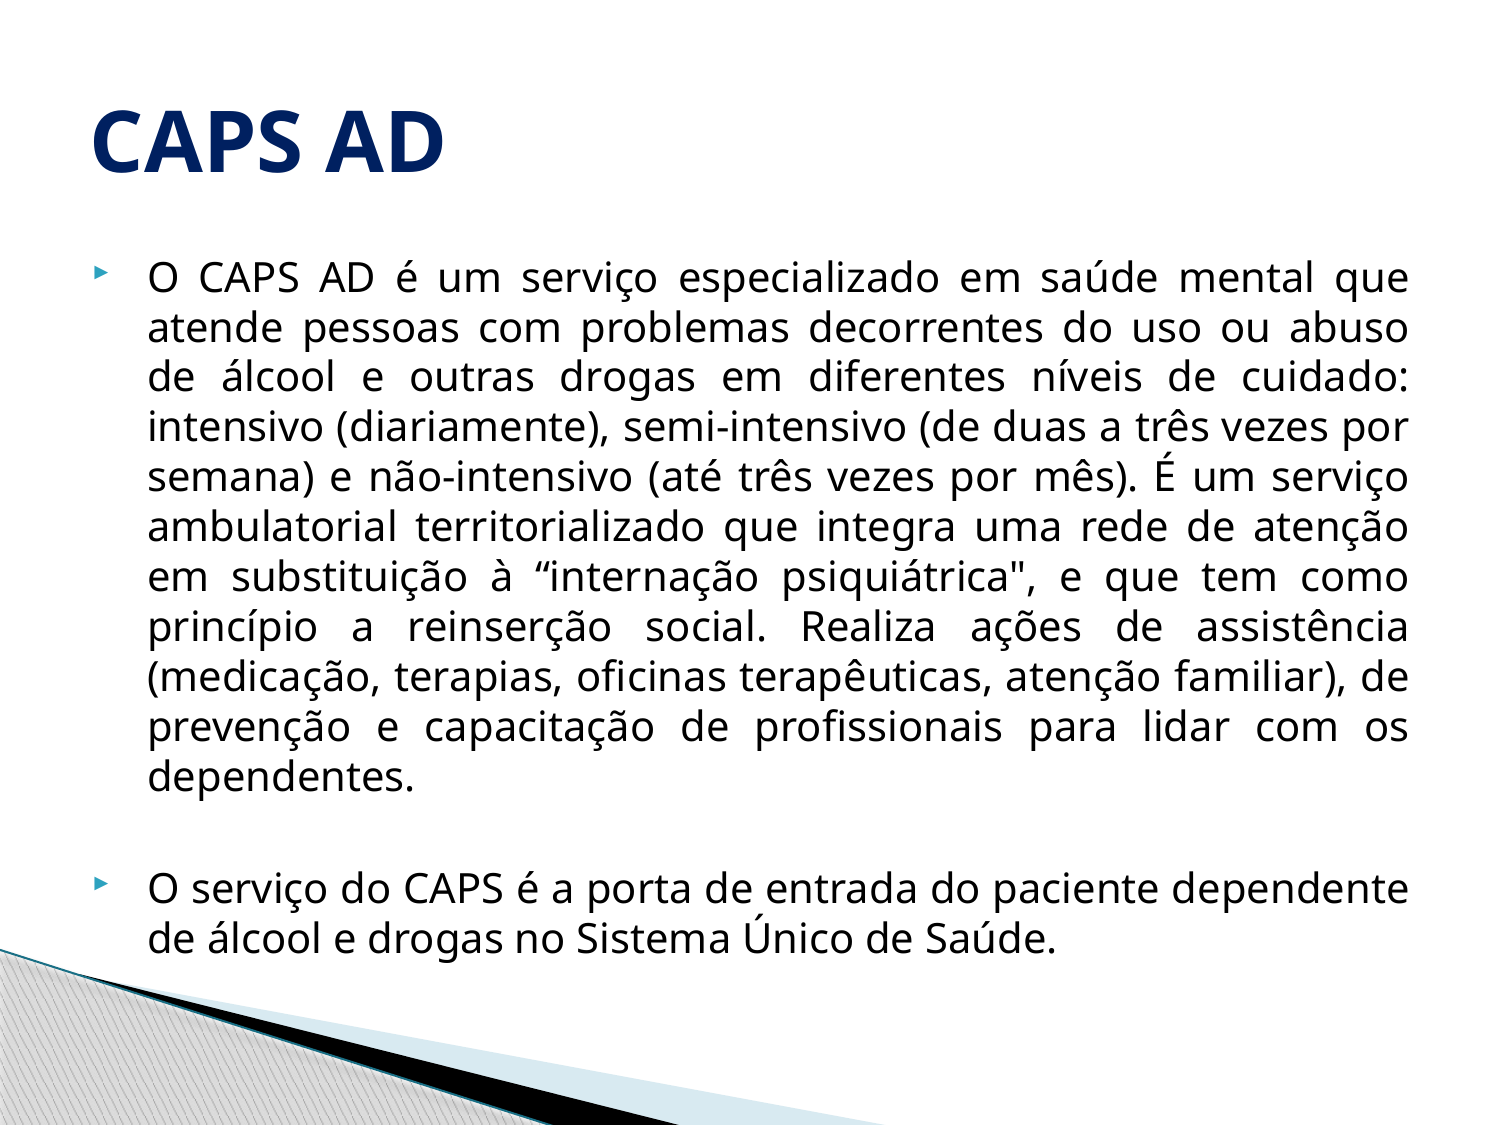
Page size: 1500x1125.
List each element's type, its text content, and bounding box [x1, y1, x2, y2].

list O CAPS AD é um serviço especializado em saúde mental que atende pessoas com problemas decorrentes do uso ou abuso de álcool e outras drogas em diferentes níveis de cuidado: intensivo (diariamente), semi-intensivo (de duas a três vezes por semana) e não-intensivo (até três vezes por mês). É um serviço ambulatorial territorializado que integra uma rede de atenção em substituição à “internação psiquiátrica", e que tem como princípio a reinserção social. Realiza ações de assistência (medicação, terapias, oficinas terapêuticas, atenção familiar), de prevenção e capacitação de profissionais para lidar com os dependentes. O serviço do CAPS é a porta de entrada do paciente dependente de álcool e drogas no Sistema Único de Saúde. [75, 243, 1425, 986]
title CAPS AD [75, 45, 1425, 233]
